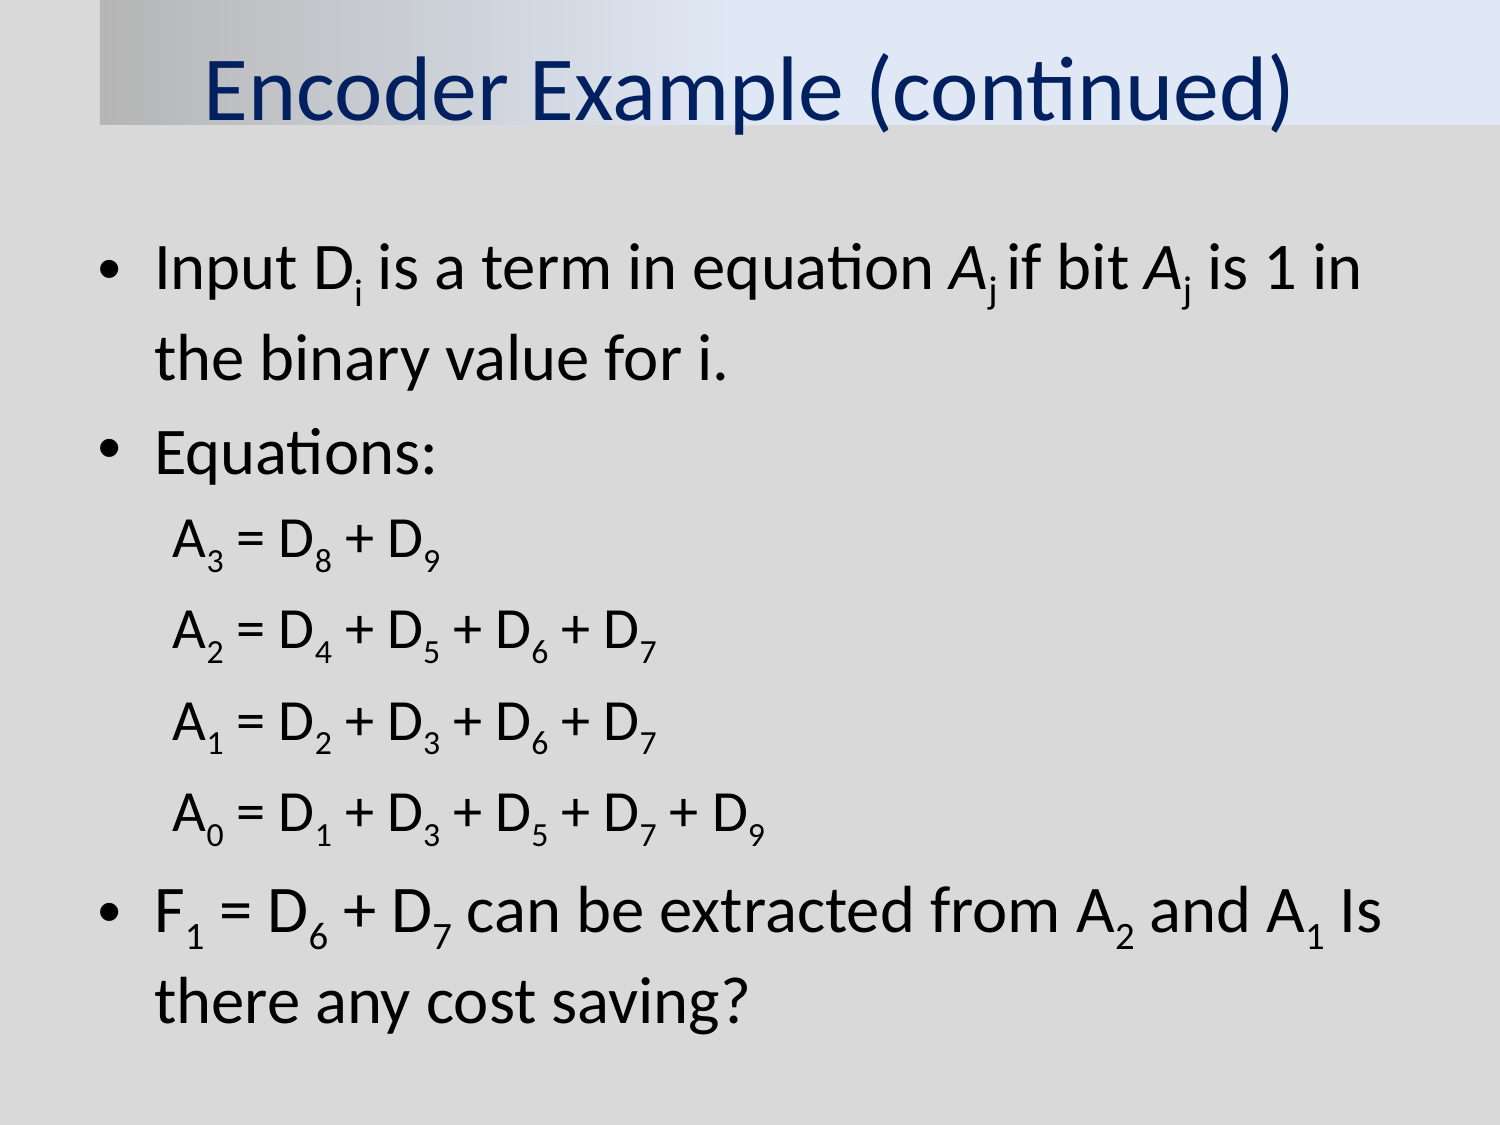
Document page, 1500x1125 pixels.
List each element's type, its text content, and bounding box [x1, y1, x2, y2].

list Input Di is a term in equation Aj if bit Aj is 1 in the binary value for i. Equations: A3 = D8 + D9 A2 = D4 + D5 + D6 + D7 A1 = D2 + D3 + D6 + D7 A0 = D1 + D3 + D5 + D7 + D9 F1 = D6 + D7 can be extracted from A2 and A1 Is there any cost saving? [82, 215, 1454, 1041]
title Encoder Example (continued) [112, 0, 1388, 168]
